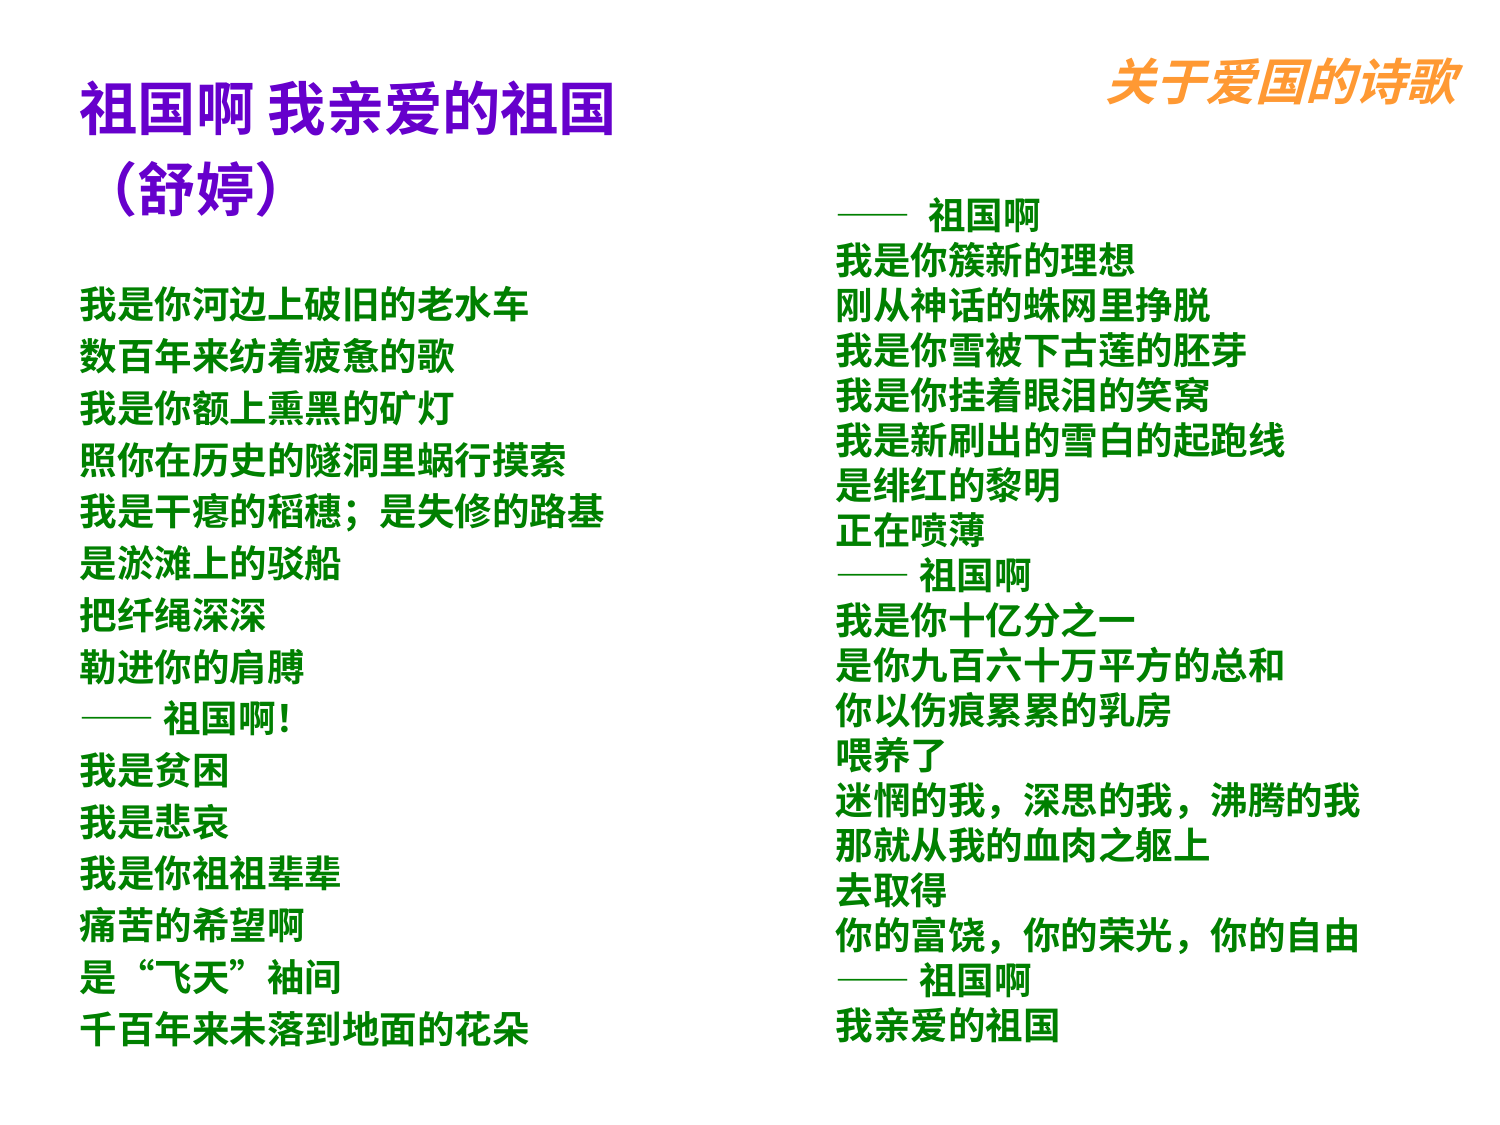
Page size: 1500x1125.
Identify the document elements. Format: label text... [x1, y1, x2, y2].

text_box —— 祖国啊 我是你簇新的理想 刚从神话的蛛网里挣脱 我是你雪被下古莲的胚芽 我是你挂着眼泪的笑窝 我是新刷出的雪白的起跑线 是绯红的黎明 正在喷薄 —— 祖国啊 我是你十亿分之一 是你九百六十万平方的总和 你以伤痕累累的乳房 喂养了 迷惘的我，深思的我，沸腾的我 那就从我的血肉之躯上 去取得 你的富饶，你的荣光，你的自由 —— 祖国啊 我亲爱的祖国 [820, 184, 1463, 1056]
text_box 关于爱国的诗歌 [832, 42, 1471, 118]
text_box 祖国啊 我亲爱的祖国 （舒婷） 我是你河边上破旧的老水车 数百年来纺着疲惫的歌 我是你额上熏黑的矿灯 照你在历史的隧洞里蜗行摸索 我是干瘪的稻穗；是失修的路基 是淤滩上的驳船 把纤绳深深 勒进你的肩膊 —— 祖国啊！ 我是贫困 我是悲哀 我是你祖祖辈辈 痛苦的希望啊 是“飞天”袖间 千百年来未落到地面的花朵 [64, 54, 707, 1112]
